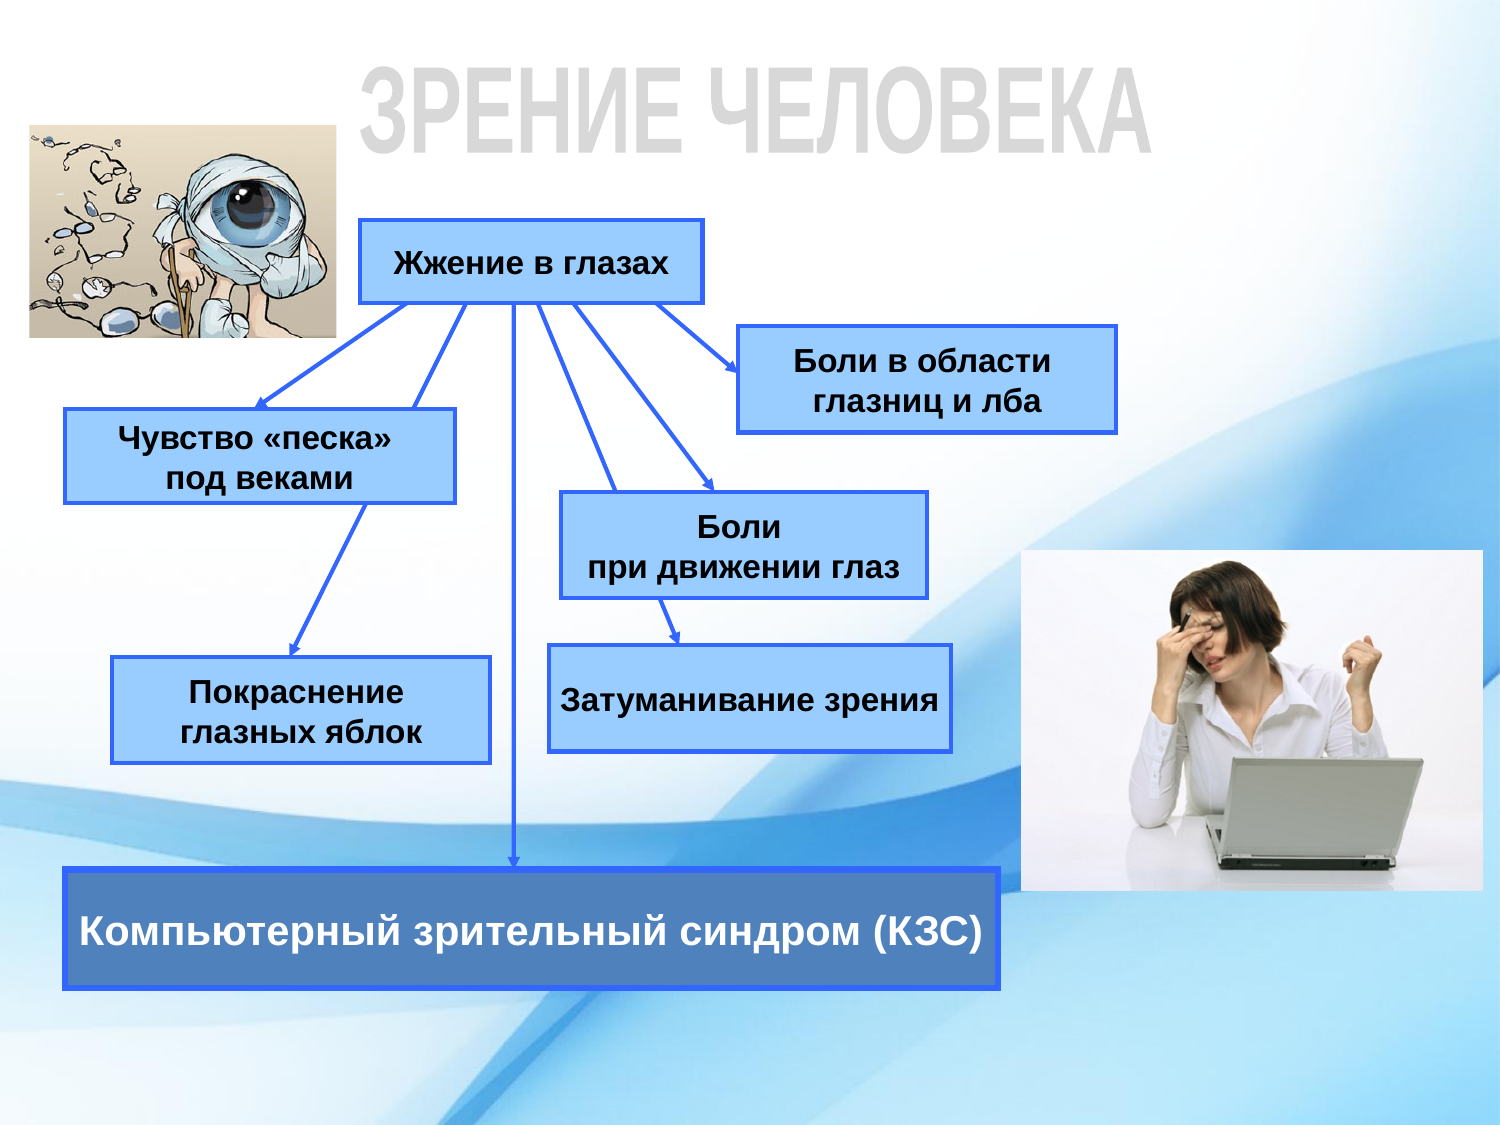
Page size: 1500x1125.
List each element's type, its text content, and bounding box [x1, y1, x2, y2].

text_box Жжение в глазах [360, 219, 703, 303]
text_box [507, 303, 521, 869]
text_box Компьютерный зрительный синдром (КЗС) [64, 869, 998, 988]
text_box [659, 598, 681, 645]
picture [0, 0, 1500, 1125]
text_box [253, 302, 408, 409]
text_box Затуманивание зрения [549, 645, 951, 752]
text_box [289, 504, 366, 657]
text_box Боли при движении глаз [560, 491, 928, 598]
text_box Чувство «песка» под веками [64, 408, 455, 504]
text_box Покраснение глазных яблок [112, 657, 491, 764]
text_box [655, 302, 739, 374]
text_box Боли в области глазниц и лба [738, 326, 1117, 433]
text_box [572, 302, 715, 492]
